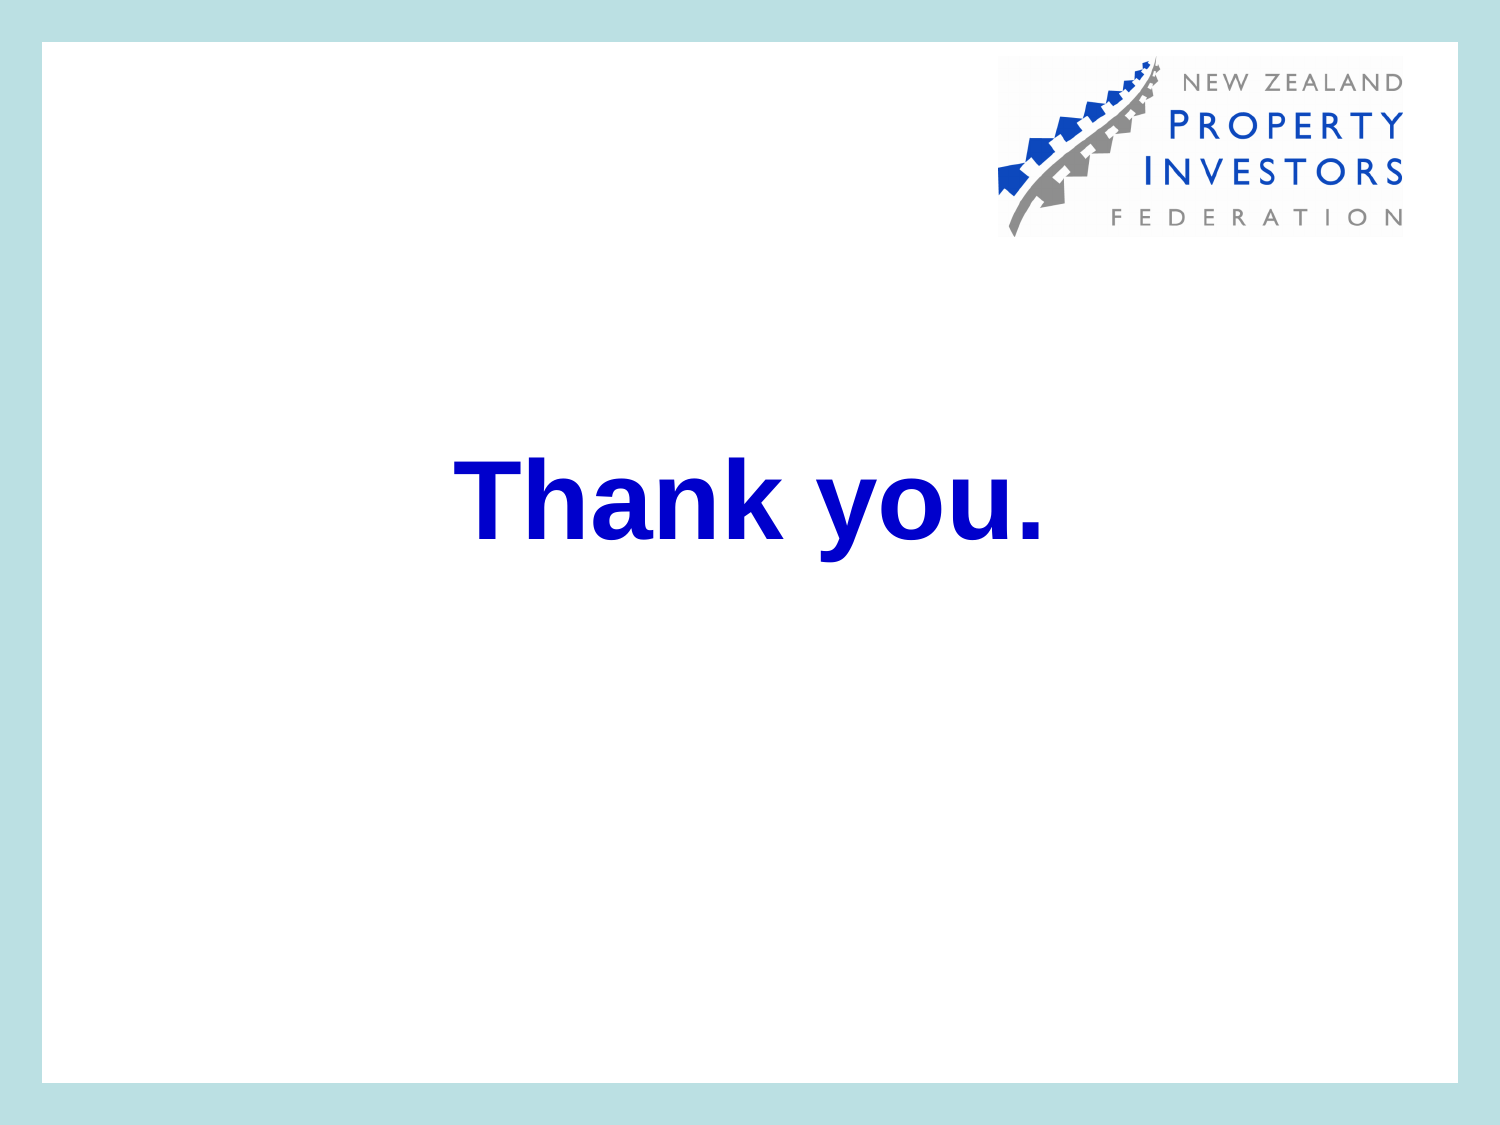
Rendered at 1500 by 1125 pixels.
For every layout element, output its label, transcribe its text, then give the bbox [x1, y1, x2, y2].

title Napier [74, 44, 1426, 233]
picture [997, 56, 1403, 237]
text_box [0, 0, 1500, 1125]
list Thank you. [74, 262, 1426, 1006]
